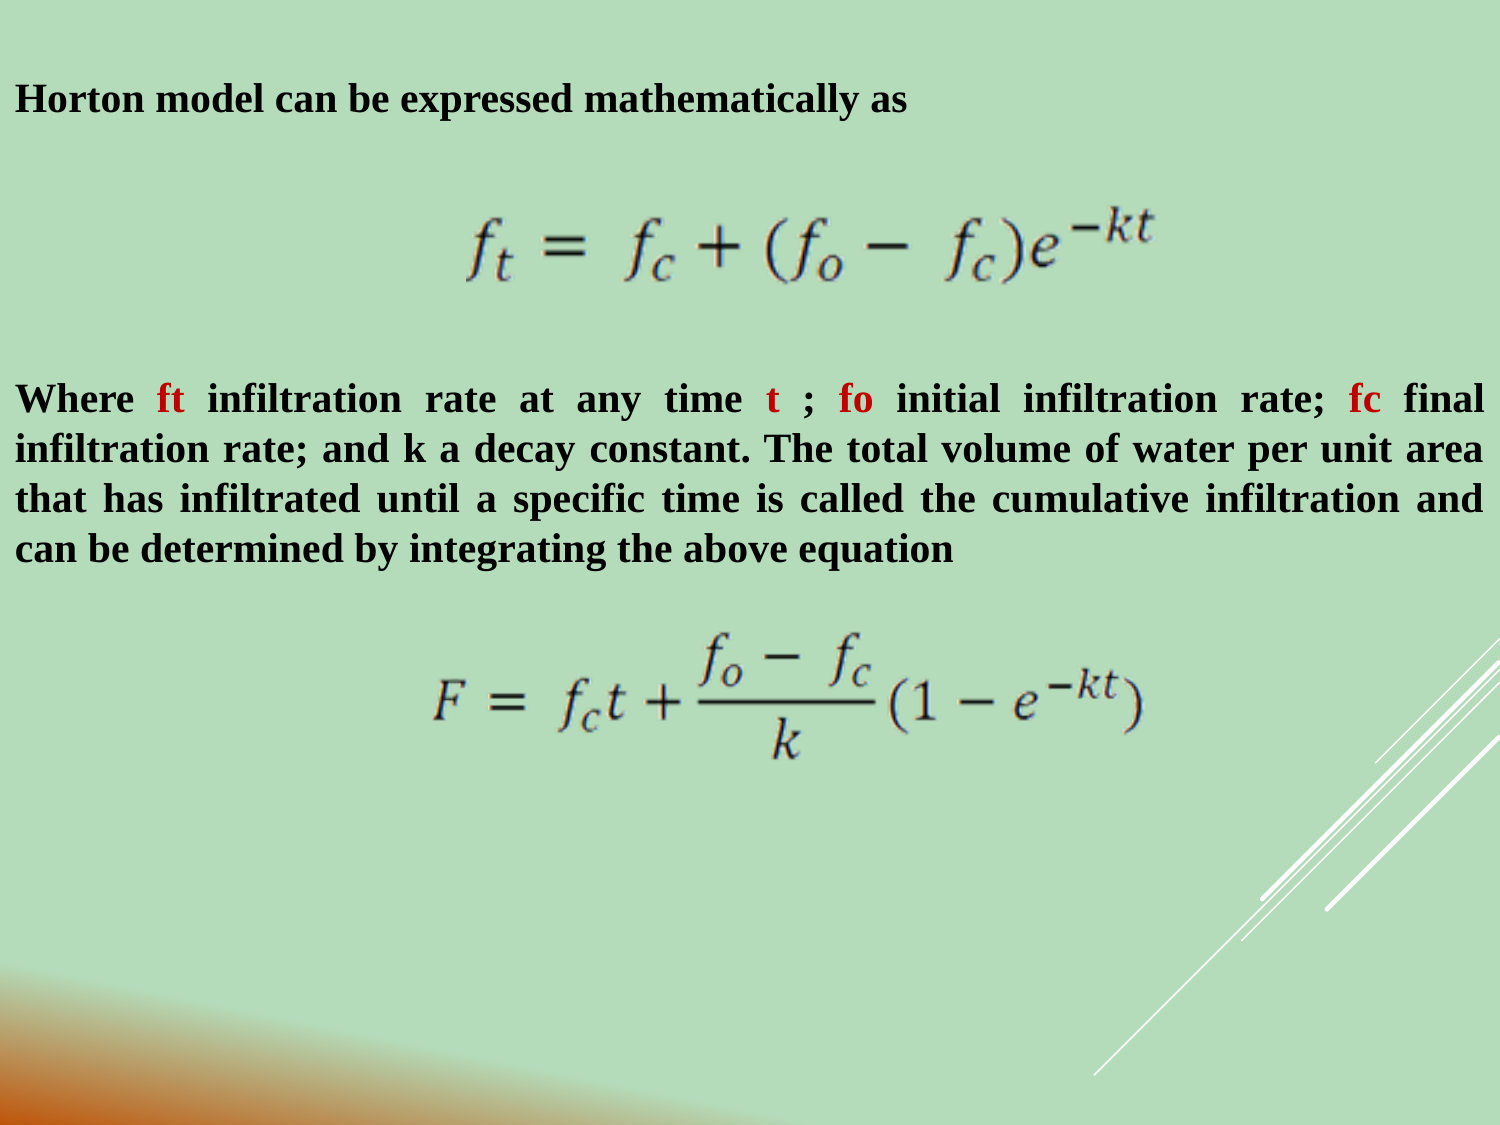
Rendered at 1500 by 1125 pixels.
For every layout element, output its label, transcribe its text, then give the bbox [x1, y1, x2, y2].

picture [432, 628, 1149, 770]
text_box Horton model can be expressed mathematically as Where ft infiltration rate at any time t ; fo initial infiltration rate; fc final infiltration rate; and k a decay constant. The total volume of water per unit area that has infiltrated until a specific time is called the cumulative infiltration and can be determined by integrating the above equation [0, 63, 1500, 624]
picture [465, 201, 1163, 295]
